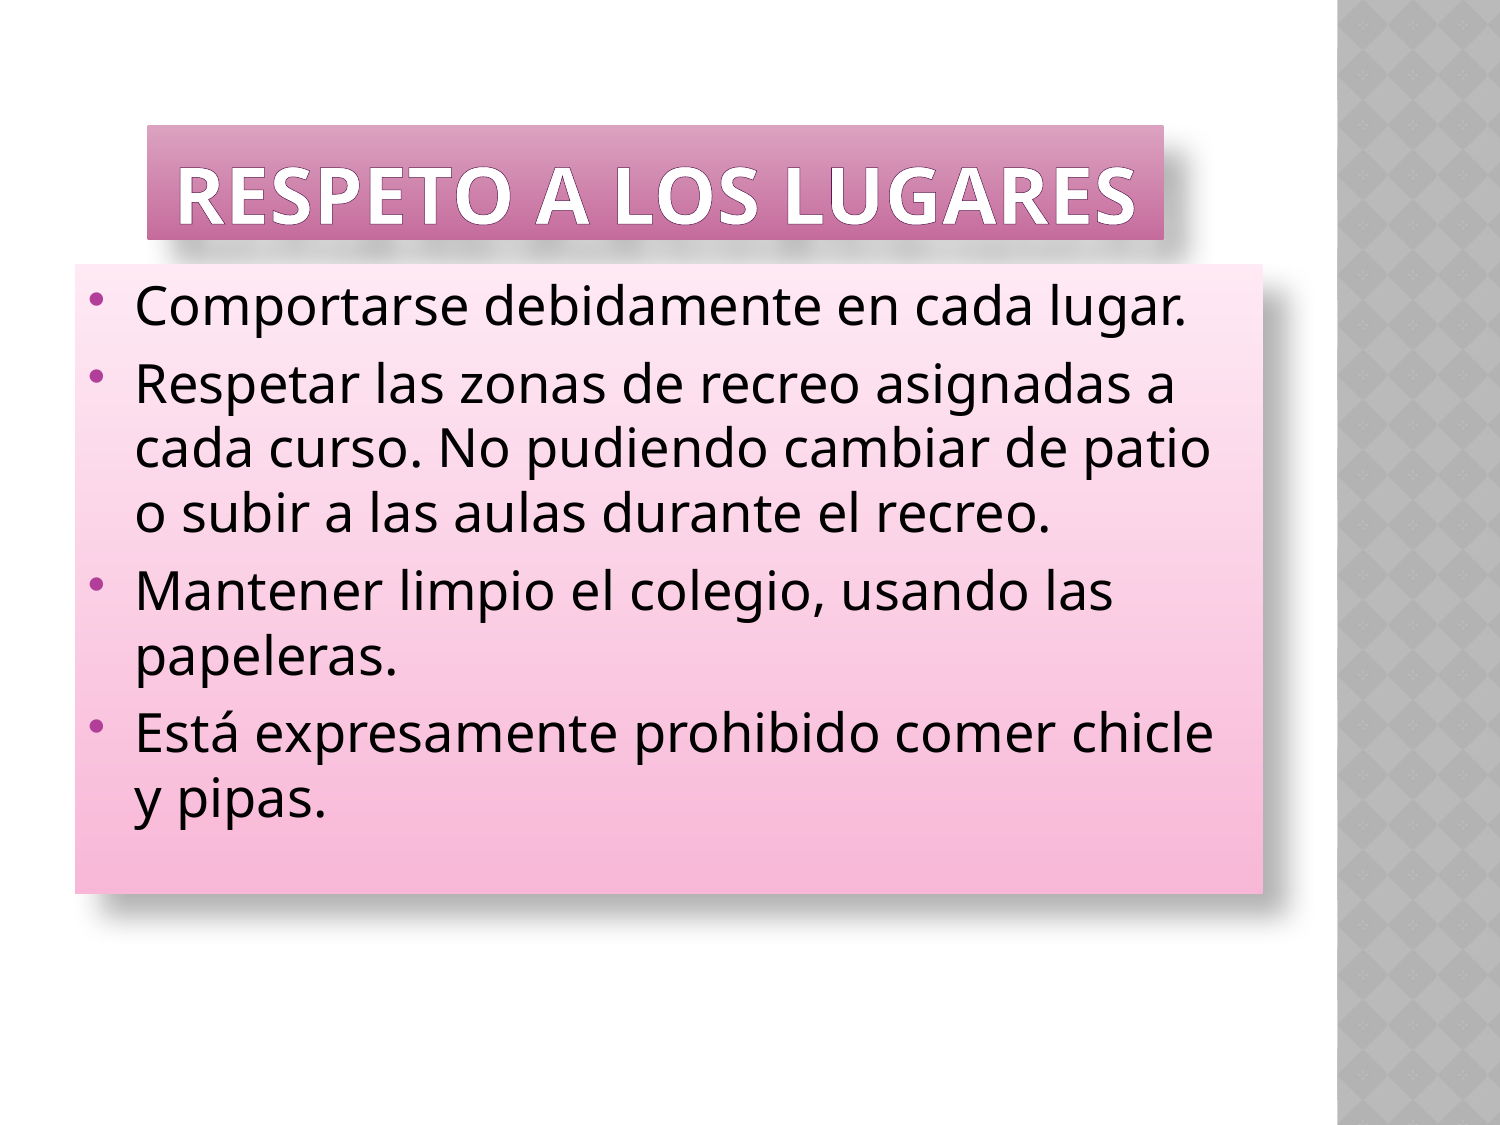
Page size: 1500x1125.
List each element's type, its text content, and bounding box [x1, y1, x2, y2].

title Respeto a los lugares [147, 124, 1164, 241]
list Comportarse debidamente en cada lugar. Respetar las zonas de recreo asignadas a cada curso. No pudiendo cambiar de patio o subir a las aulas durante el recreo. Mantener limpio el colegio, usando las papeleras. Está expresamente prohibido comer chicle y pipas. [74, 263, 1263, 894]
